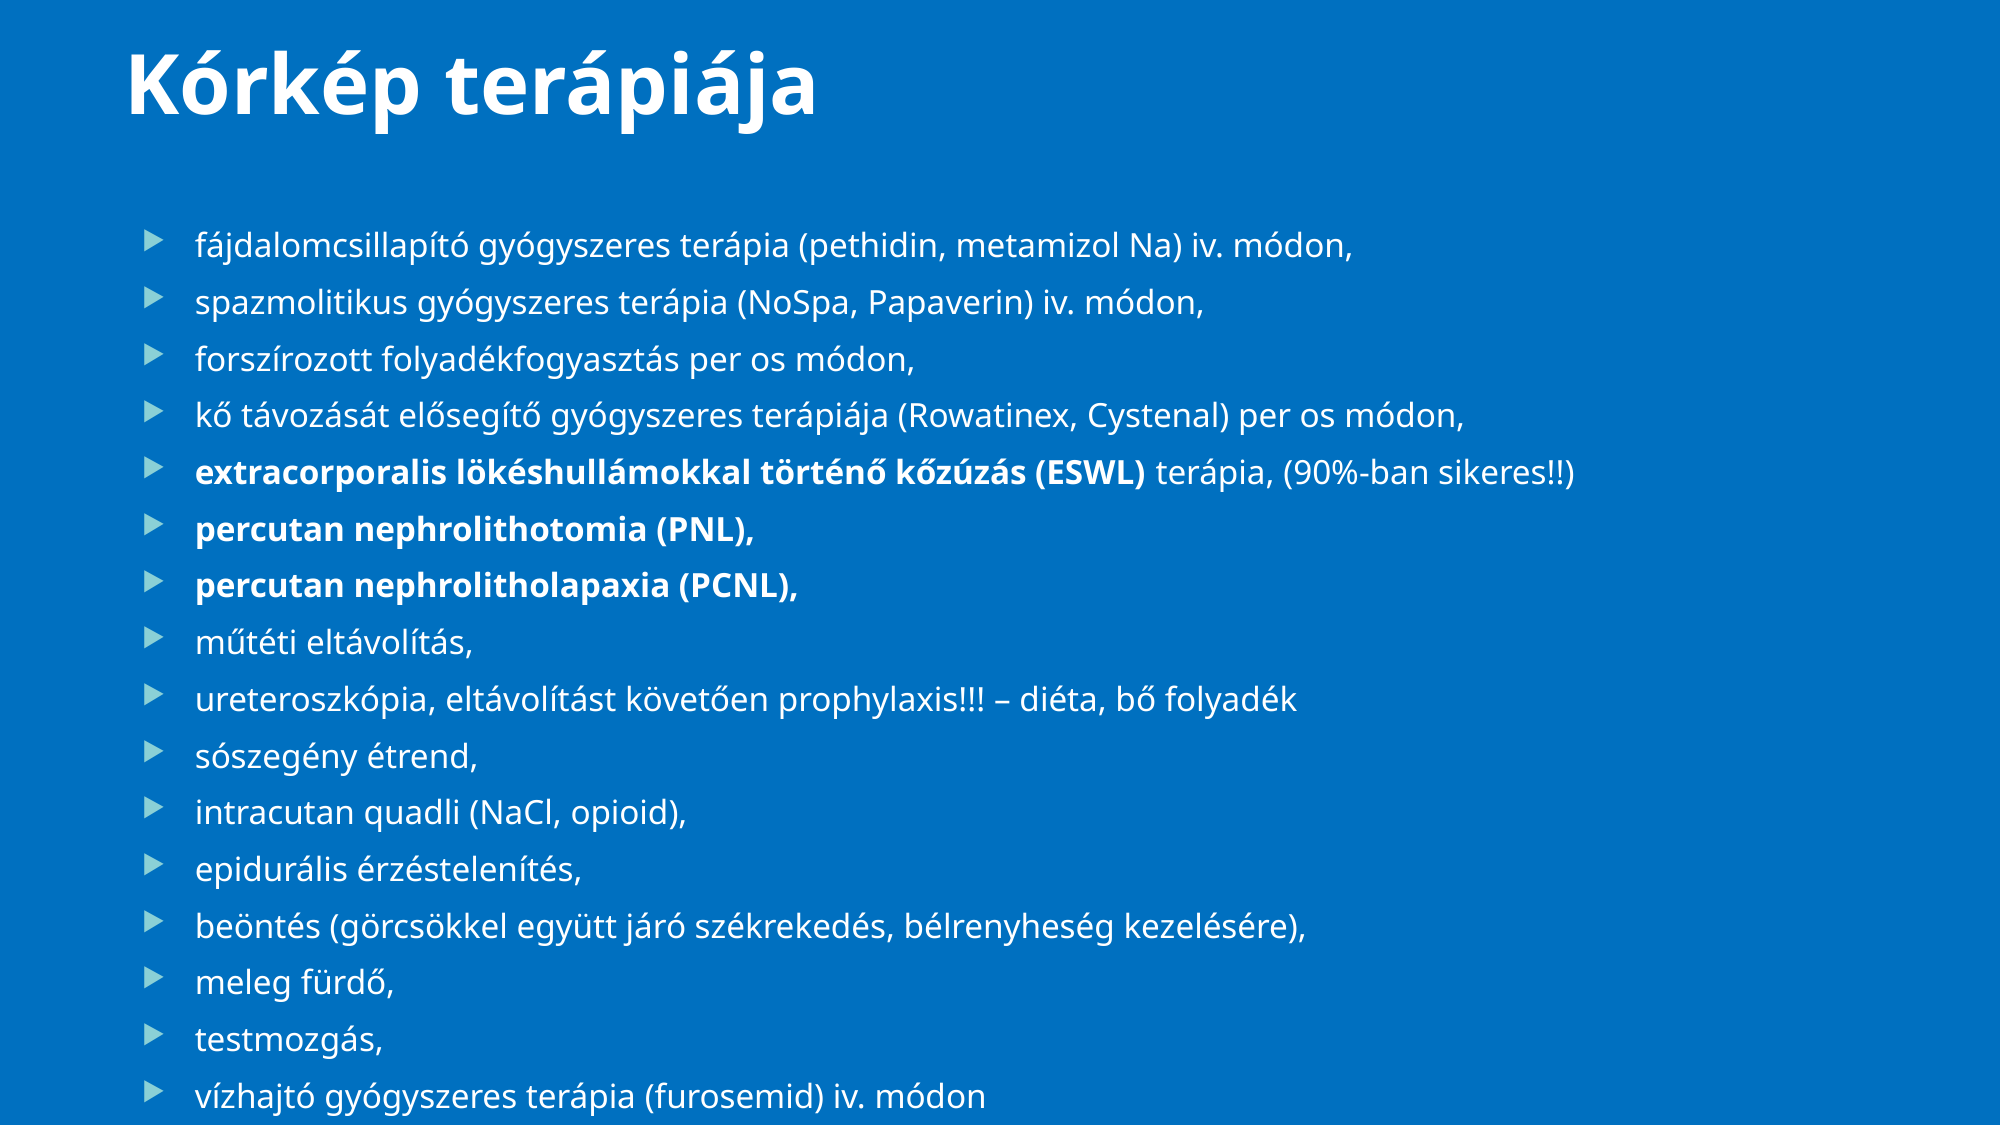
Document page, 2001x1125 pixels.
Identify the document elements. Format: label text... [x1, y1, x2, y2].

title Kórkép terápiája [109, 23, 1460, 173]
list fájdalomcsillapító gyógyszeres terápia (pethidin, metamizol Na) iv. módon, spazmolitikus gyógyszeres terápia (NoSpa, Papaverin) iv. módon, forszírozott folyadékfogyasztás per os módon, kő távozását elősegítő gyógyszeres terápiája (Rowatinex, Cystenal) per os módon, extracorporalis lökéshullámokkal történő kőzúzás (ESWL) terápia, (90%-ban sikeres!!) percutan nephrolithotomia (PNL), percutan nephrolitholapaxia (PCNL), műtéti eltávolítás, ureteroszkópia, eltávolítást követően prophylaxis!!! – diéta, bő folyadék sószegény étrend, intracutan quadli (NaCl, opioid), epidurális érzéstelenítés, beöntés (görcsökkel együtt járó székrekedés, bélrenyheség kezelésére), meleg fürdő, testmozgás, vízhajtó gyógyszeres terápia (furosemid) iv. módon [126, 216, 1954, 1125]
